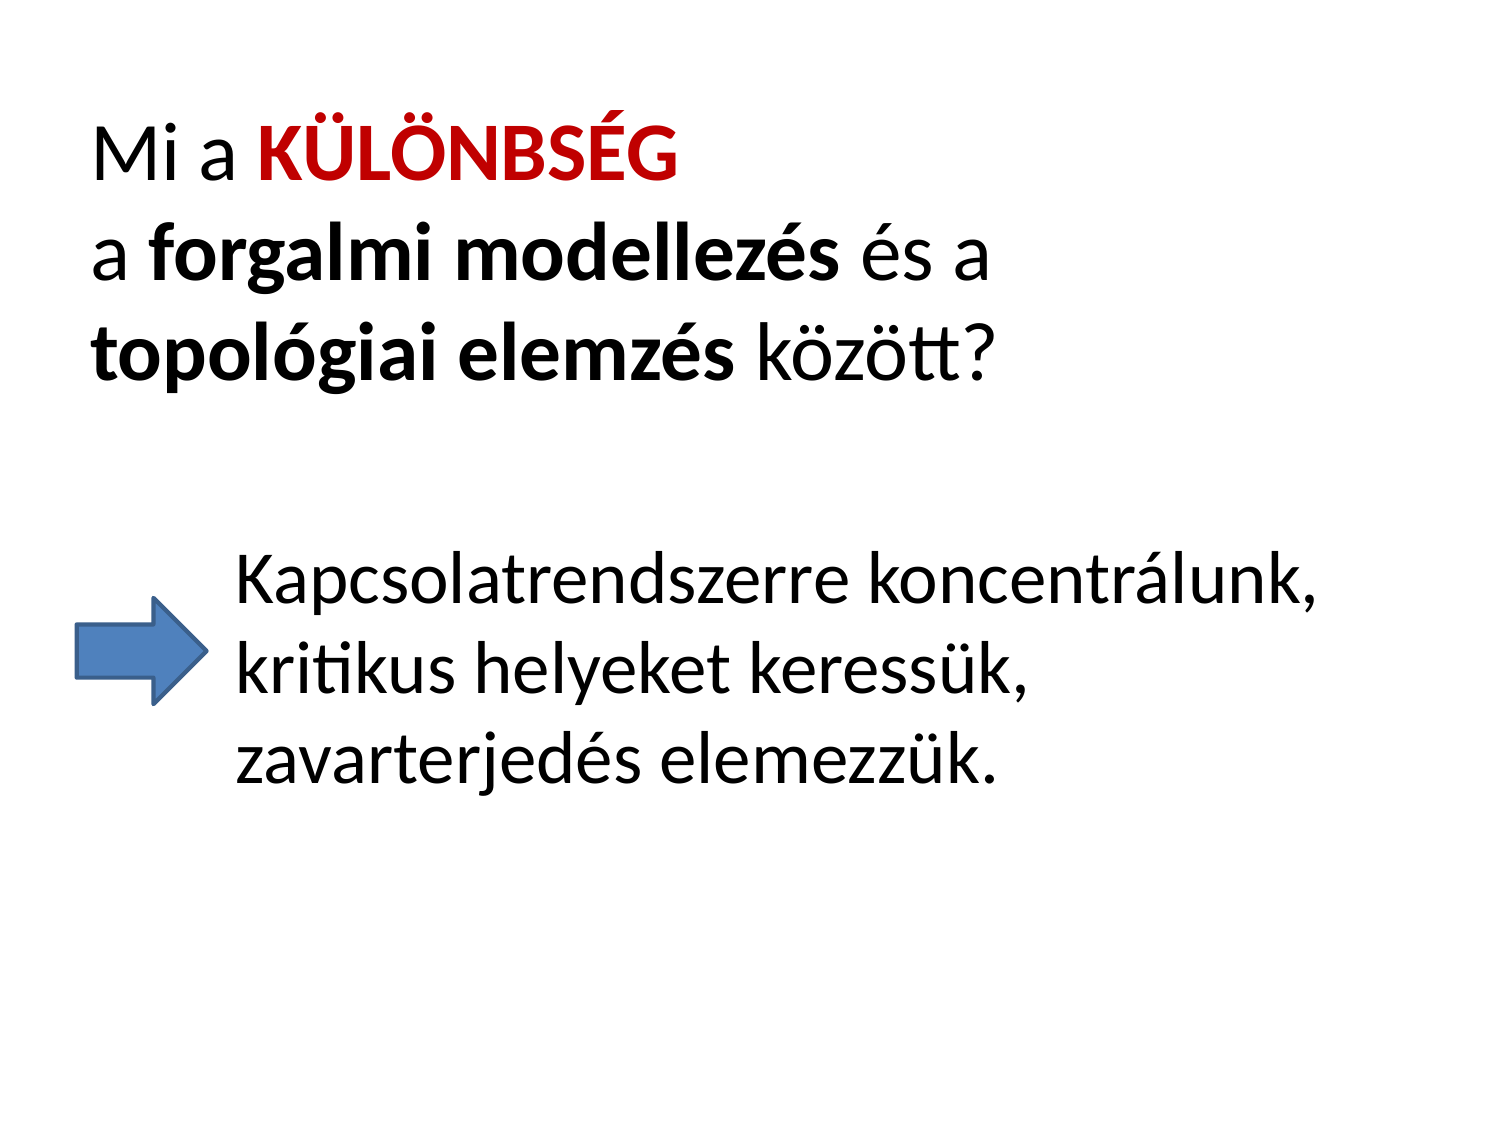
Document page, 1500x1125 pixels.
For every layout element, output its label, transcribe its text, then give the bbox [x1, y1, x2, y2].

text_box [74, 595, 209, 707]
list Mi a KÜLÖNBSÉG a forgalmi modellezés és a topológiai elemzés között? Kapcsolatrendszerre koncentrálunk, kritikus helyeket keressük, zavarterjedés elemezzük. [75, 90, 1425, 1005]
